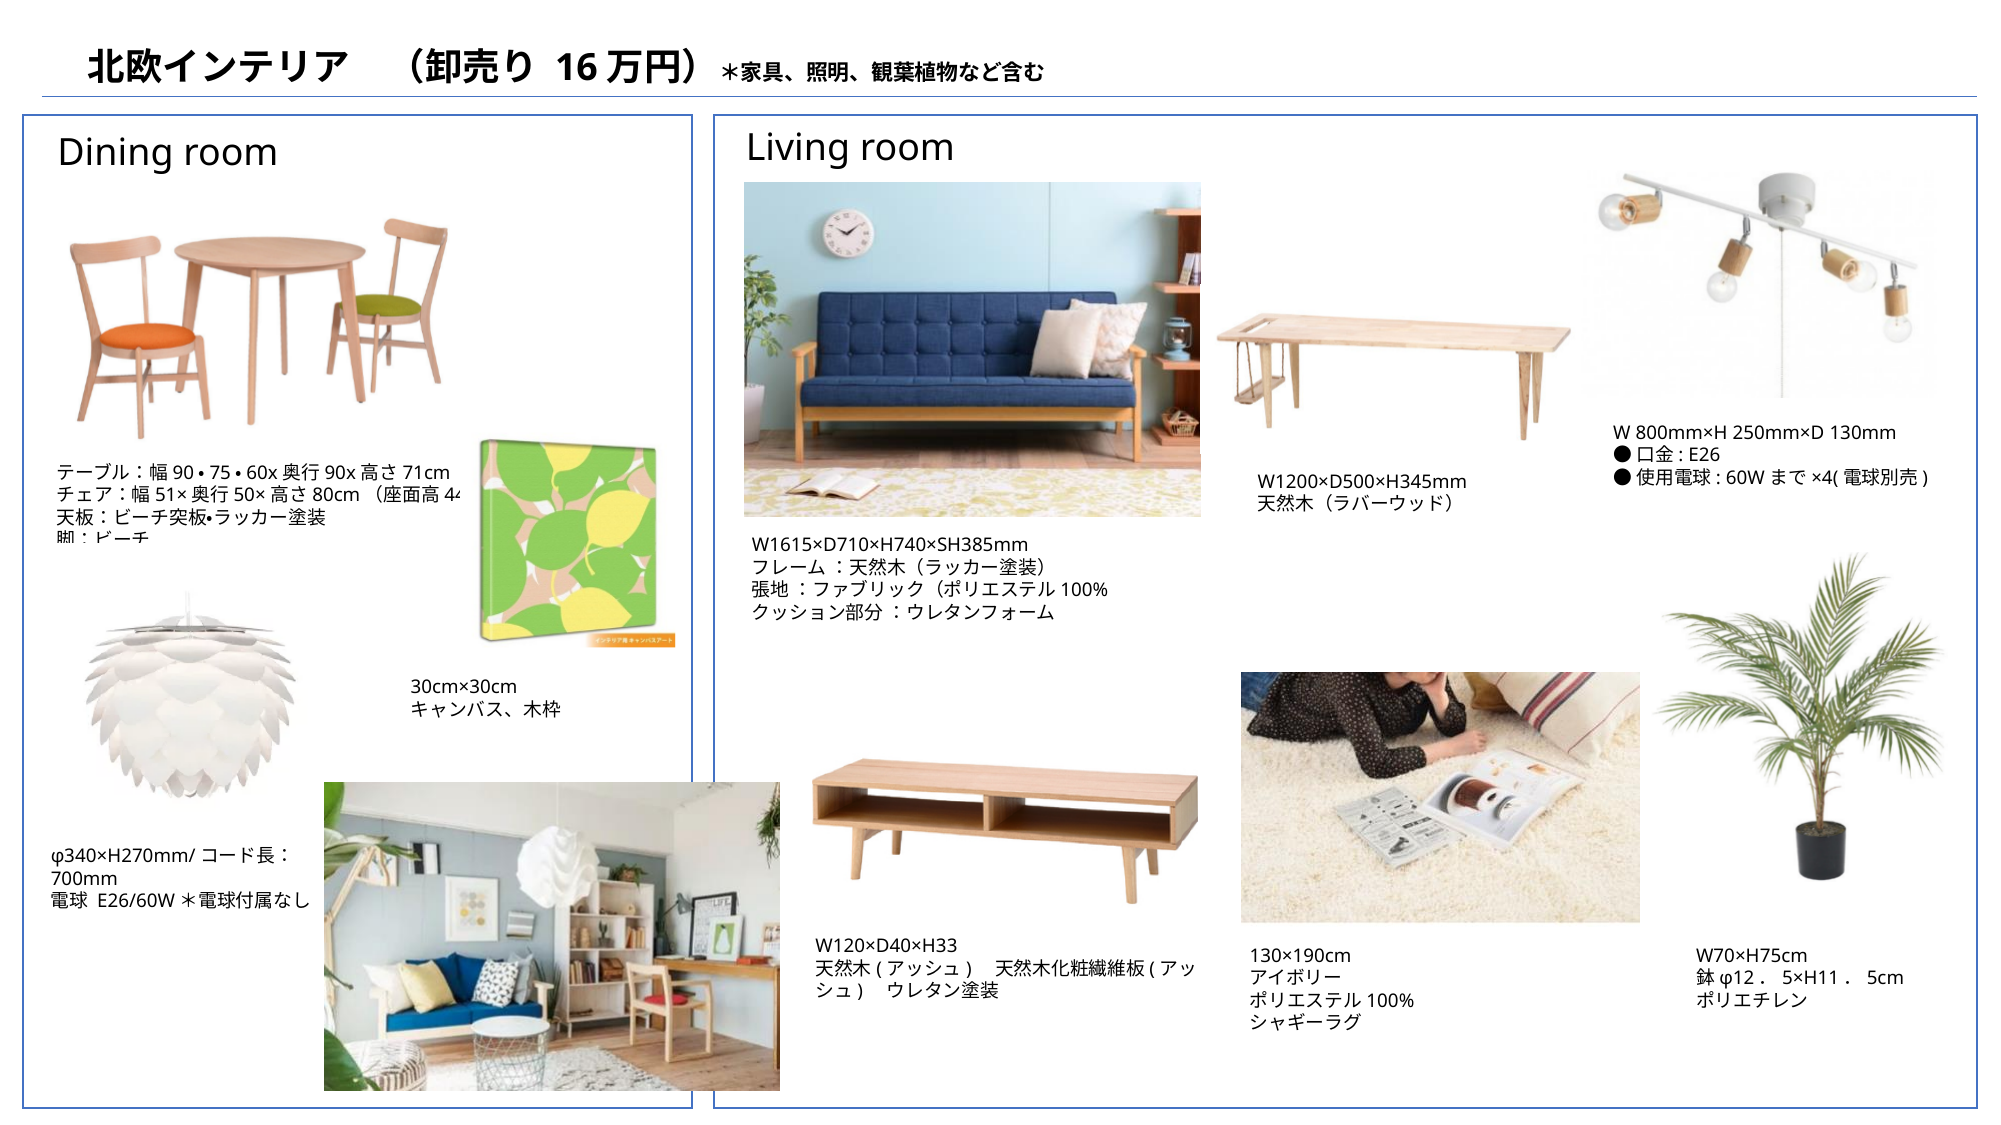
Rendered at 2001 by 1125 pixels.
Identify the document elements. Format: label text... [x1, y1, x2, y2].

text_box Living room [731, 115, 971, 175]
picture [45, 195, 687, 656]
text_box 30cm×30cm キャンバス、木枠 [395, 667, 700, 728]
text_box [22, 114, 693, 1109]
picture [744, 147, 1937, 517]
text_box Dining room [42, 120, 294, 181]
text_box 北欧インテリア （卸売り 16万円）＊家具、照明、観葉植物など含む [72, 35, 1946, 96]
text_box テーブル：幅90・75・60x奥行90x高さ71cm チェア：幅51×奥行50×高さ80cm（座面高44） 天板：ビーチ突板・ラッカー塗装 脚：ビーチ [41, 453, 460, 558]
text_box [713, 114, 1978, 1109]
text_box W1200×D500×H345mm 天然木（ラバーウッド） [1242, 462, 1482, 522]
text_box W 800mm×H 250mm×D 130mm ●口金: E26 ●使用電球: 60Wまで×4(電球別売) [1598, 412, 1943, 496]
picture [1651, 552, 1948, 882]
text_box 130×190cm アイボリー ポリエステル100% シャギーラグ [1234, 936, 1489, 1042]
picture [52, 543, 780, 1091]
text_box W1615×D710×H740×SH385mm フレーム ：天然木（ラッカー塗装） 張地 ：ファブリック（ポリエステル100% クッション部分 ：ウレタンフォーム [737, 525, 1123, 631]
picture [1241, 672, 1640, 927]
text_box φ340×H270mm/コード長：700mm 電球 E26/60W＊電球付属なし [36, 836, 324, 919]
picture [787, 725, 1219, 927]
